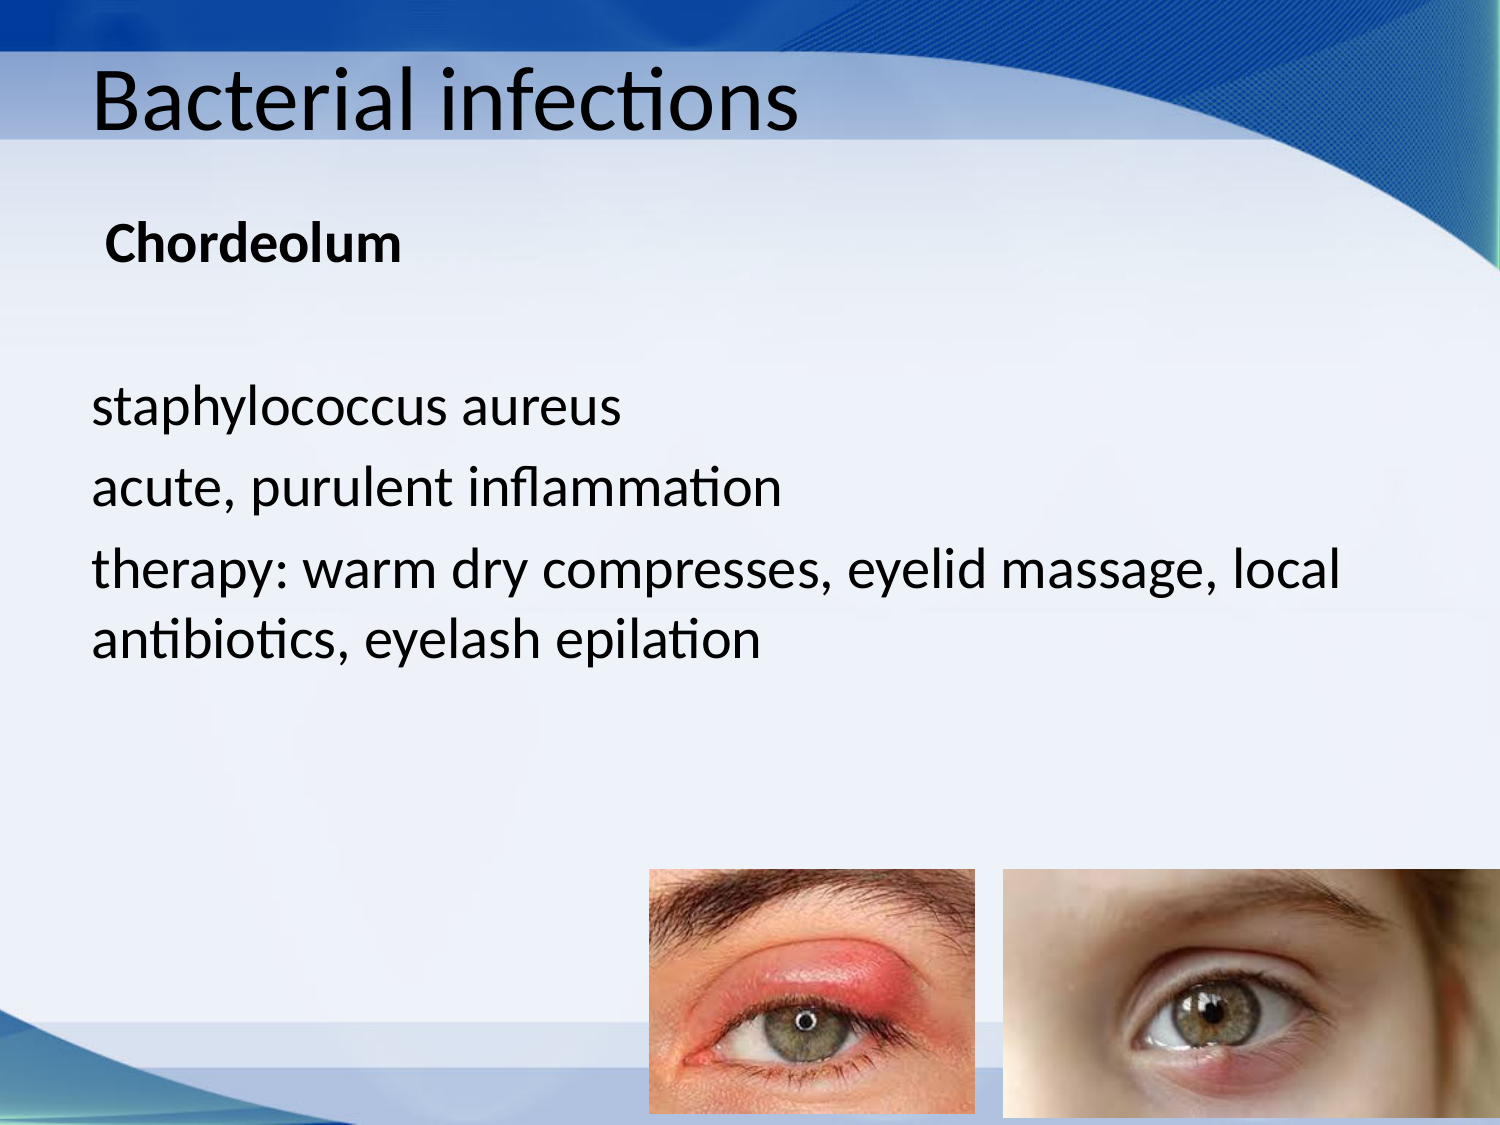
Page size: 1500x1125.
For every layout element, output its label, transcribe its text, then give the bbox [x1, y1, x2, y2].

title Bacterial infections [76, 0, 1427, 188]
list Chordeolum staphylococcus aureus acute, purulent inflammation therapy: warm dry compresses, eyelid massage, local antibiotics, eyelash epilation [76, 196, 1427, 939]
picture [0, 0, 1500, 1125]
